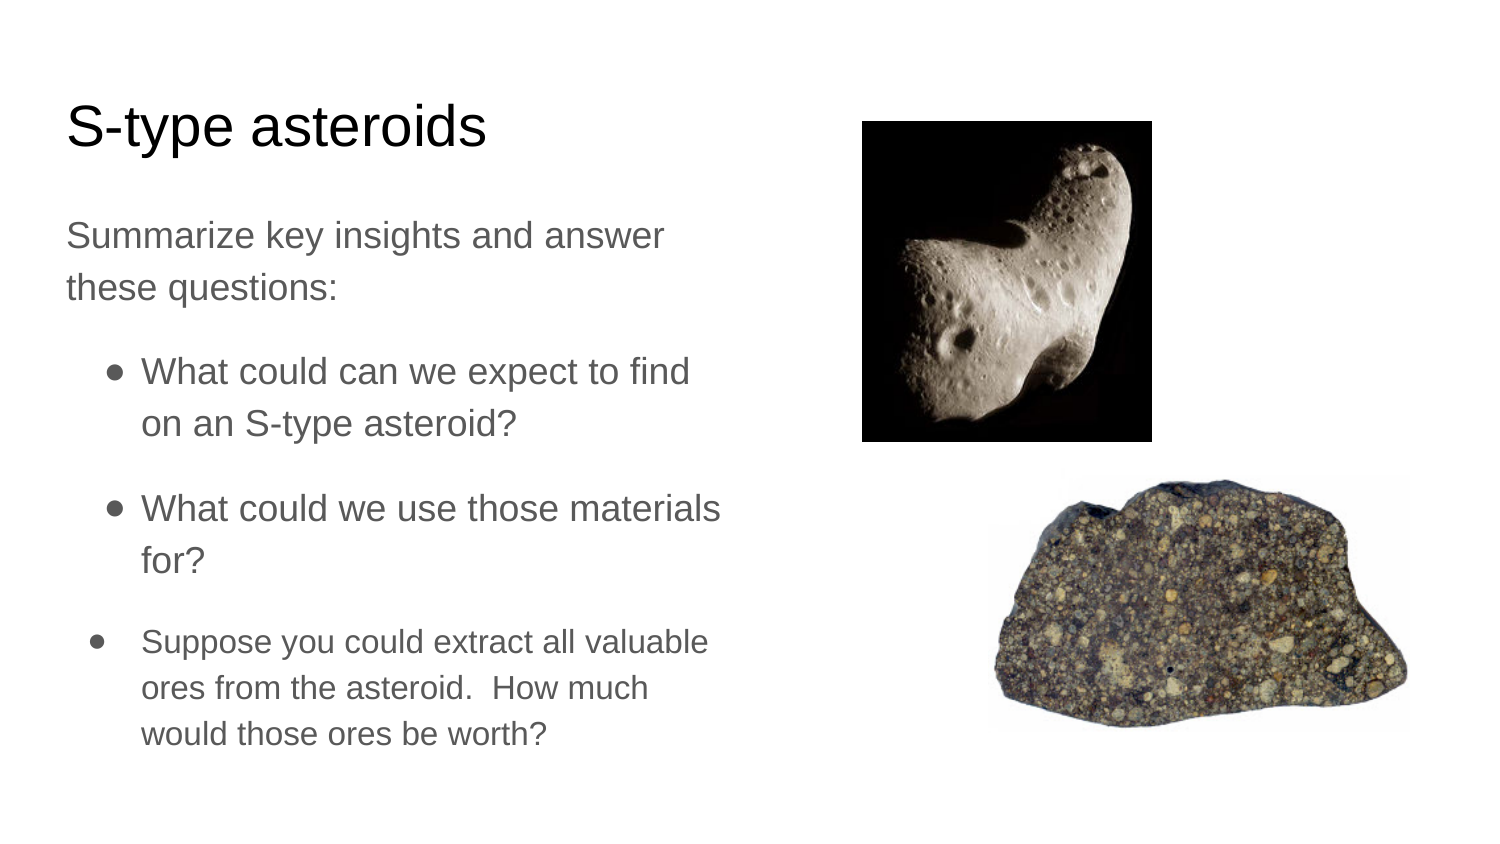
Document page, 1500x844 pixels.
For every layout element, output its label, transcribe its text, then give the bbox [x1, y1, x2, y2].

title S-type asteroids [51, 72, 1449, 167]
picture [862, 121, 1152, 442]
picture [988, 468, 1410, 734]
list Summarize key insights and answer these questions: What could can we expect to find on an S-type asteroid? What could we use those materials for? Suppose you could extract all valuable ores from the asteroid. How much would those ores be worth? [51, 189, 750, 750]
